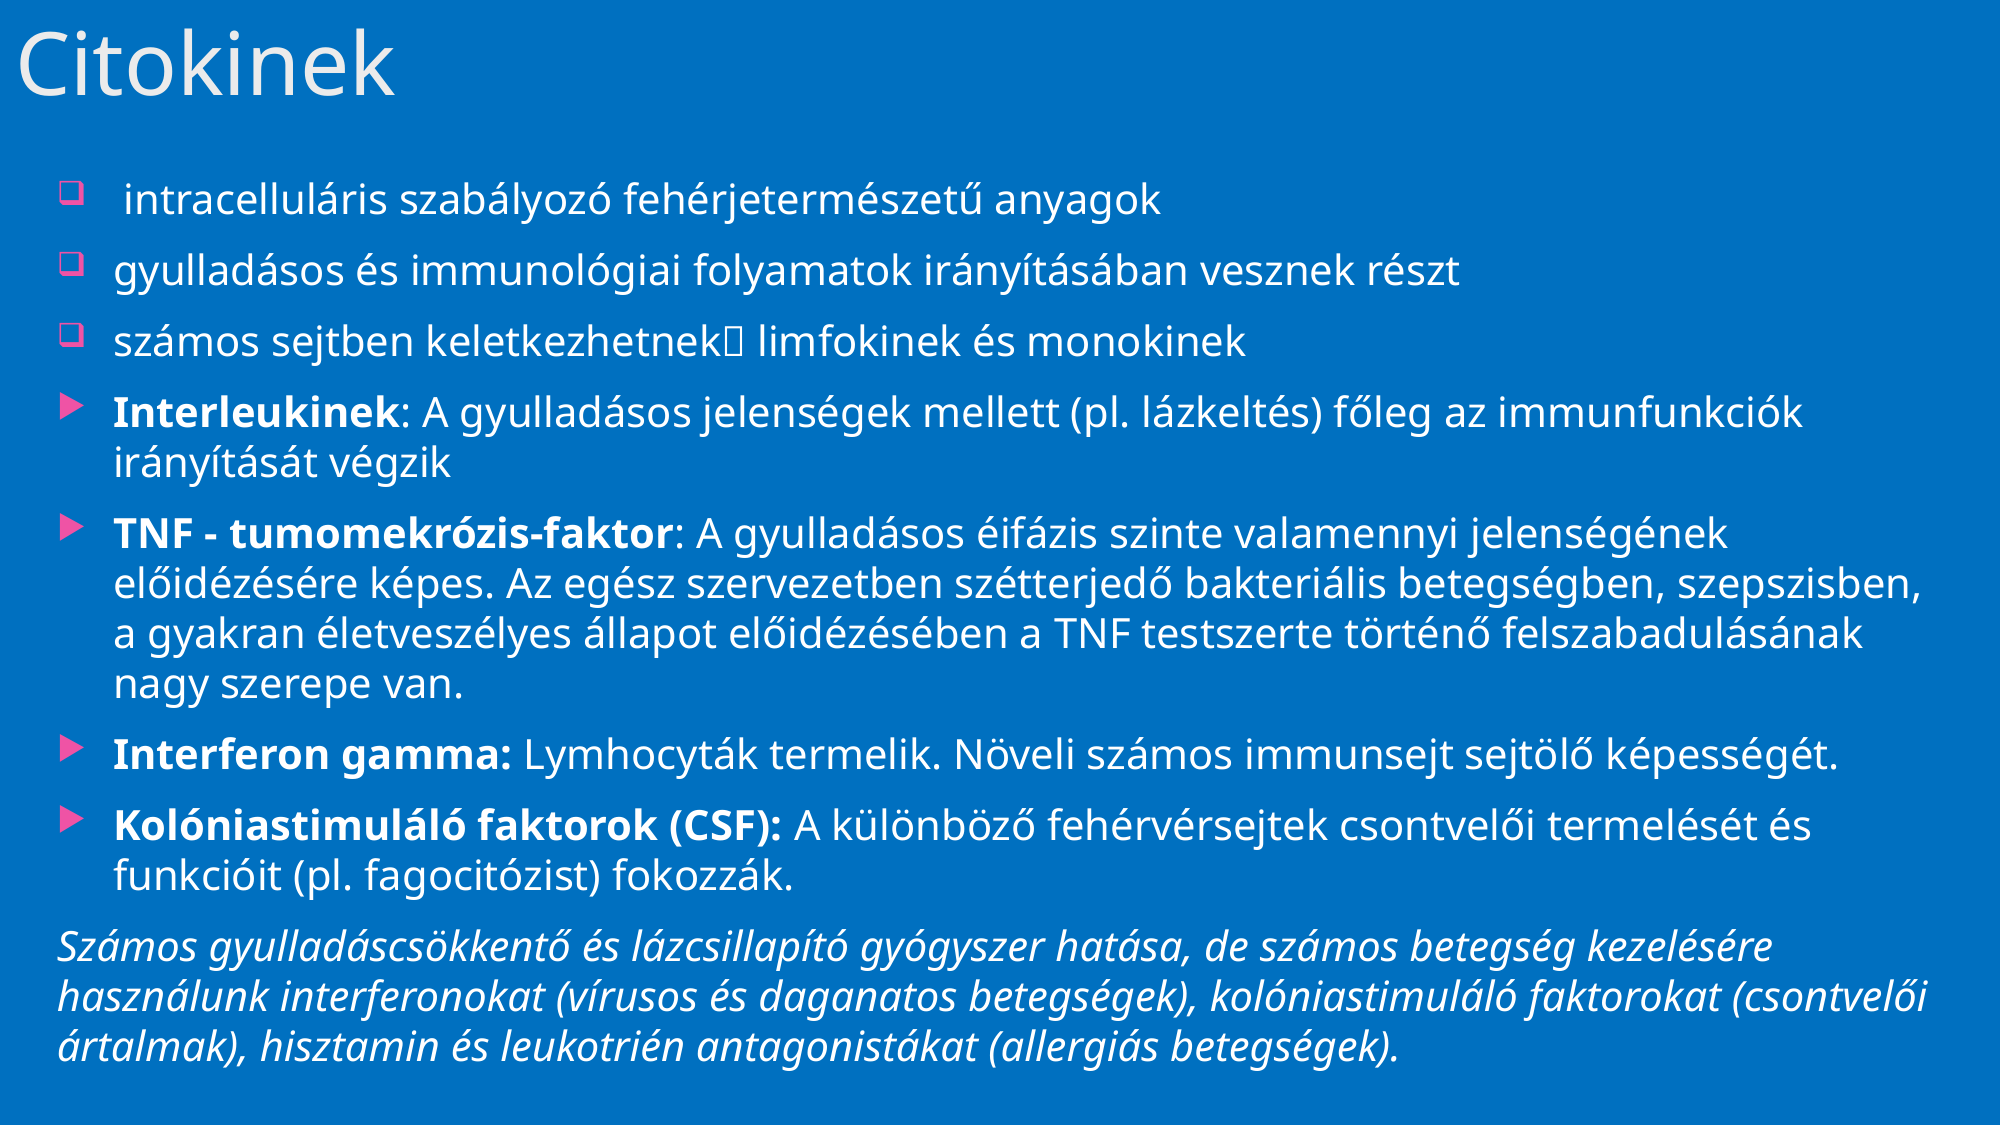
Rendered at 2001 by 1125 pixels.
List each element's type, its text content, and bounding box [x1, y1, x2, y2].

list intracelluláris szabályozó fehérjetermészetű anyagok gyulladásos és immunológiai folyamatok irányításában vesznek részt számos sejtben keletkezhetnek limfokinek és monokinek Interleukinek: A gyulladásos jelenségek mellett (pl. lázkeltés) főleg az immunfunkciók irányítását végzik TNF - tumomekrózis-faktor: A gyulladásos éifázis szinte valamennyi jelenségének előidézésére képes. Az egész szervezetben szétterjedő bakteriális betegségben, szepszisben, a gyakran életveszélyes állapot előidézésében a TNF testszerte történő felszabadulásának nagy szerepe van. Interferon gamma: Lymhocyták termelik. Növeli számos immunsejt sejtölő képességét. Kolóniastimuláló faktorok (CSF): A különböző fehérvérsejtek csontvelői termelését és funkcióit (pl. fagocitózist) fokozzák. Számos gyulladáscsökkentő és lázcsillapító gyógyszer hatása, de szá­mos betegség kezelésére használunk interferonokat (vírusos és daganatos betegségek), kolóniastimuláló faktorokat (csontvelői ártalmak), hisztamin és leukotrién antagonistákat (allergiás betegségek). [41, 165, 1953, 1090]
title Citokinek [0, 0, 1543, 230]
